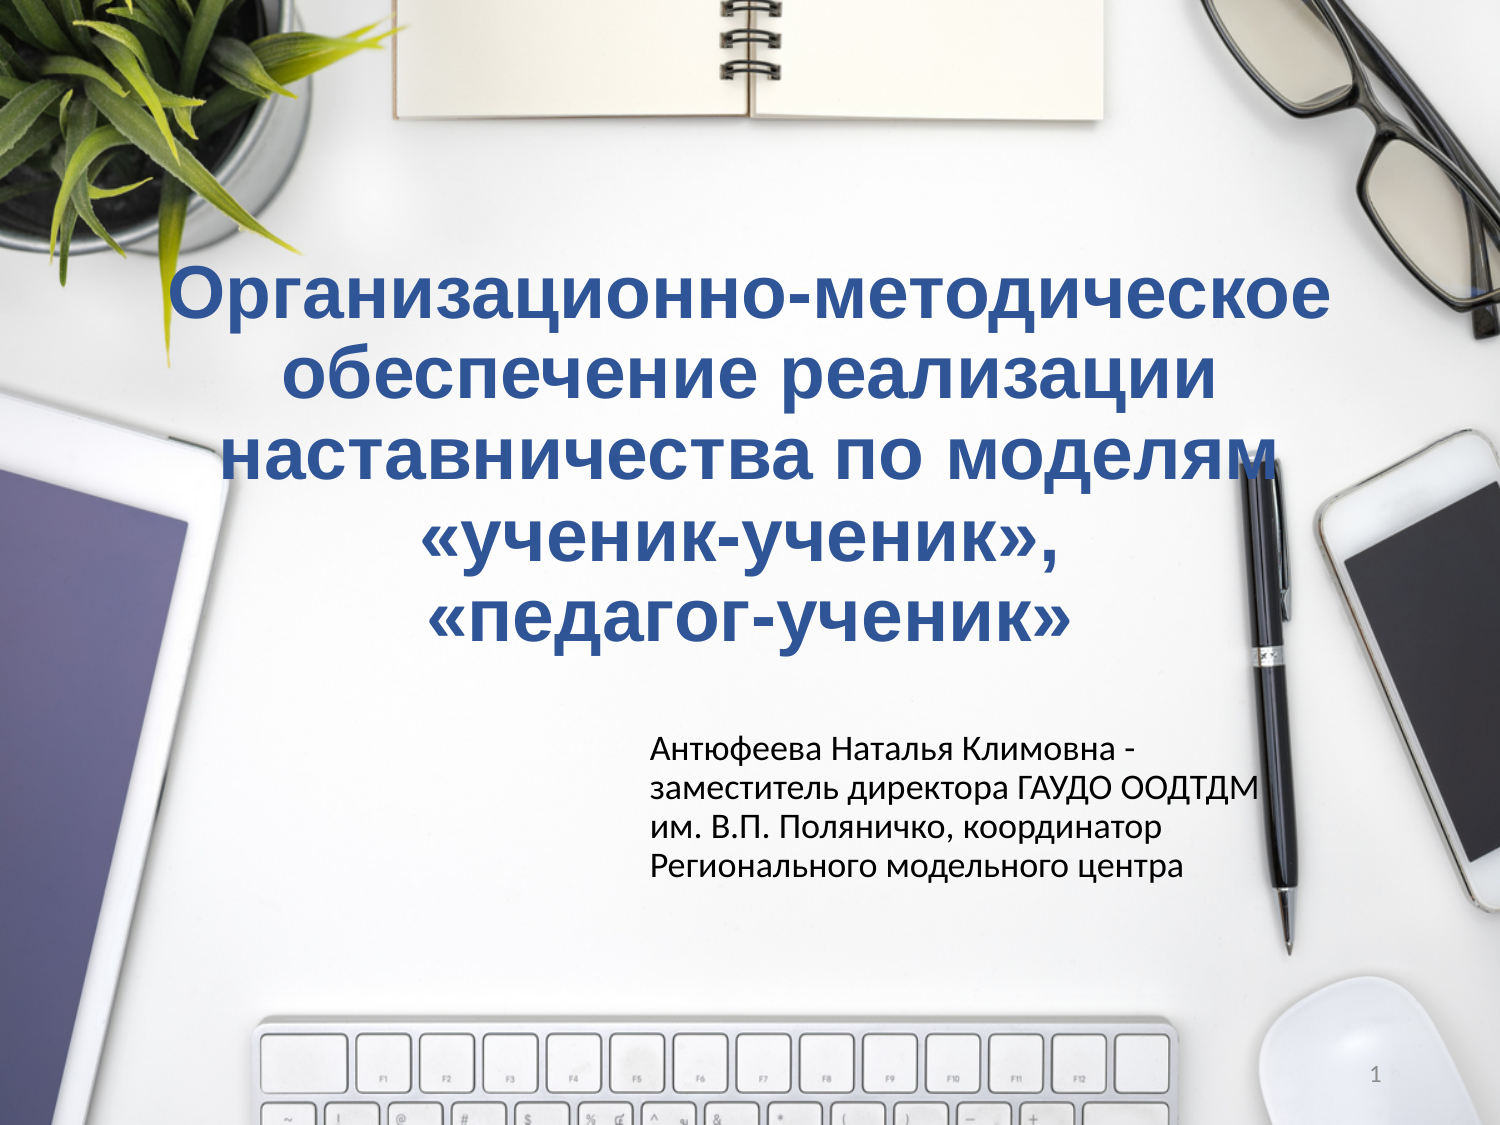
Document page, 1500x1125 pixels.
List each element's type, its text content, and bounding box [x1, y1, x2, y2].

list Антюфеева Наталья Климовна - заместитель директора ГАУДО ООДТДМ им. В.П. Поляничко, координатор Регионального модельного центра [634, 721, 1279, 931]
slide_number 1 [1059, 1042, 1397, 1103]
title Организационно-методическое обеспечение реализации наставничества по моделям «ученик-ученик», «педагог-ученик» [103, 347, 1397, 565]
picture [0, 0, 1500, 1125]
